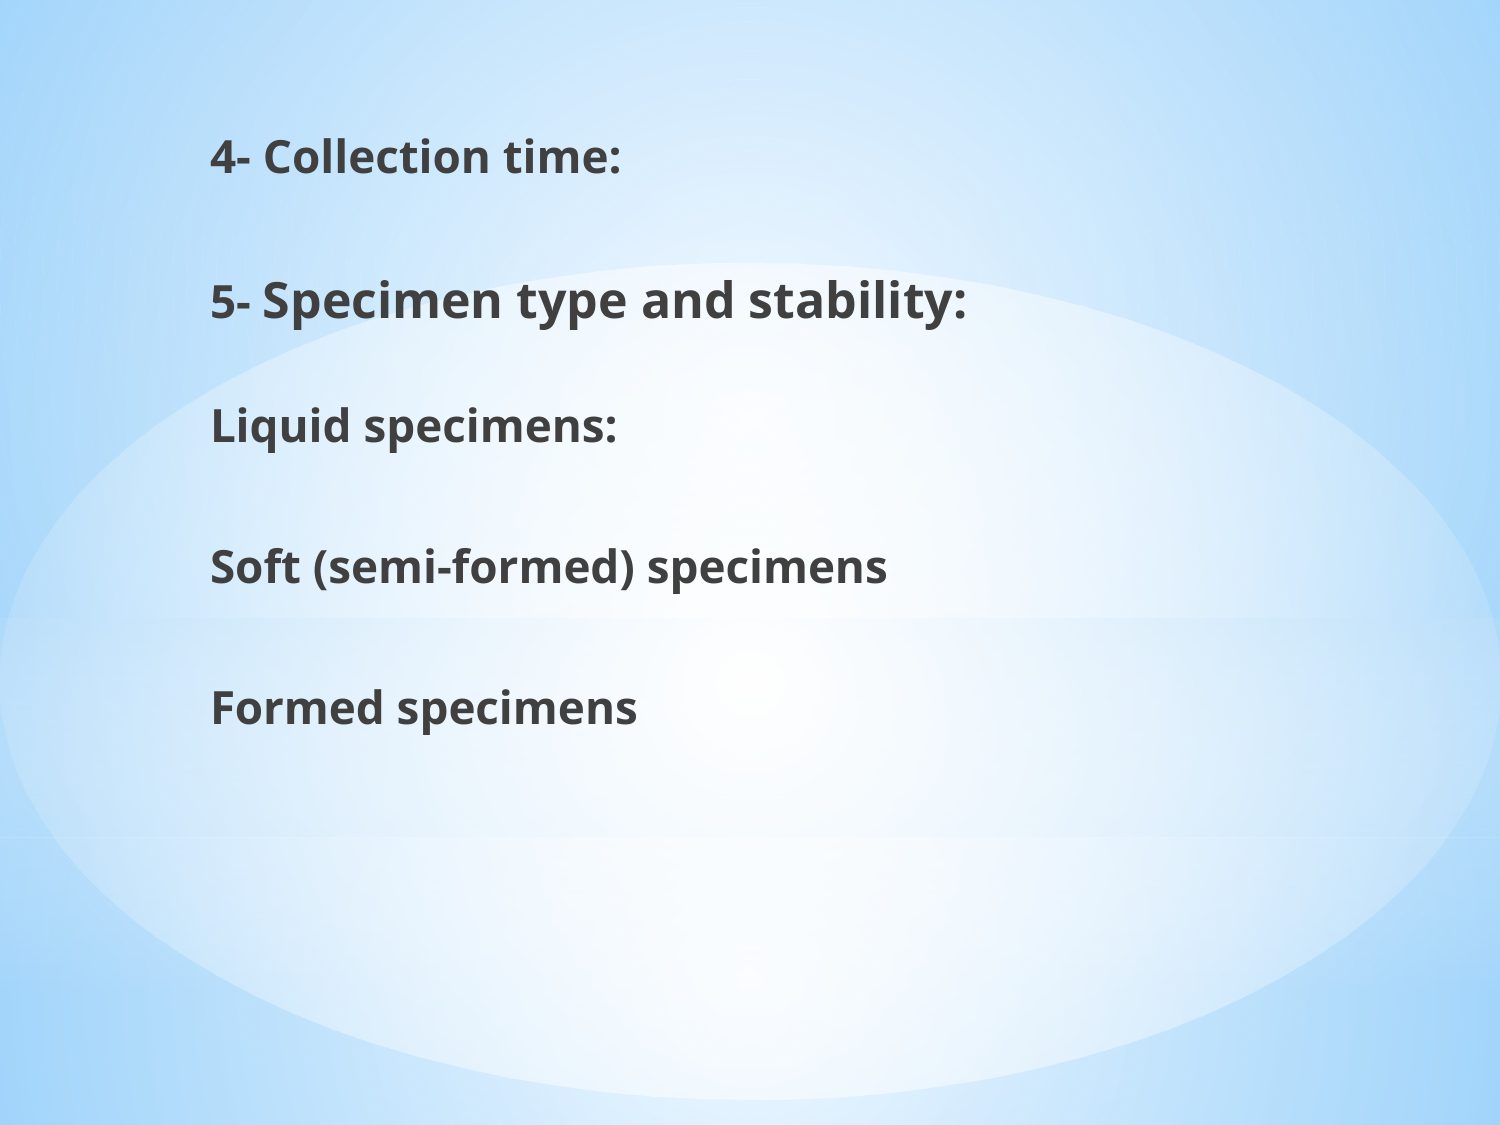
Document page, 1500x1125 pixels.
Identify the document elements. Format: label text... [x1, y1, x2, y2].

list 4- Collection time: 5- Specimen type and stability: Liquid specimens: Soft (semi-formed) specimens Formed specimens [187, 120, 1300, 925]
